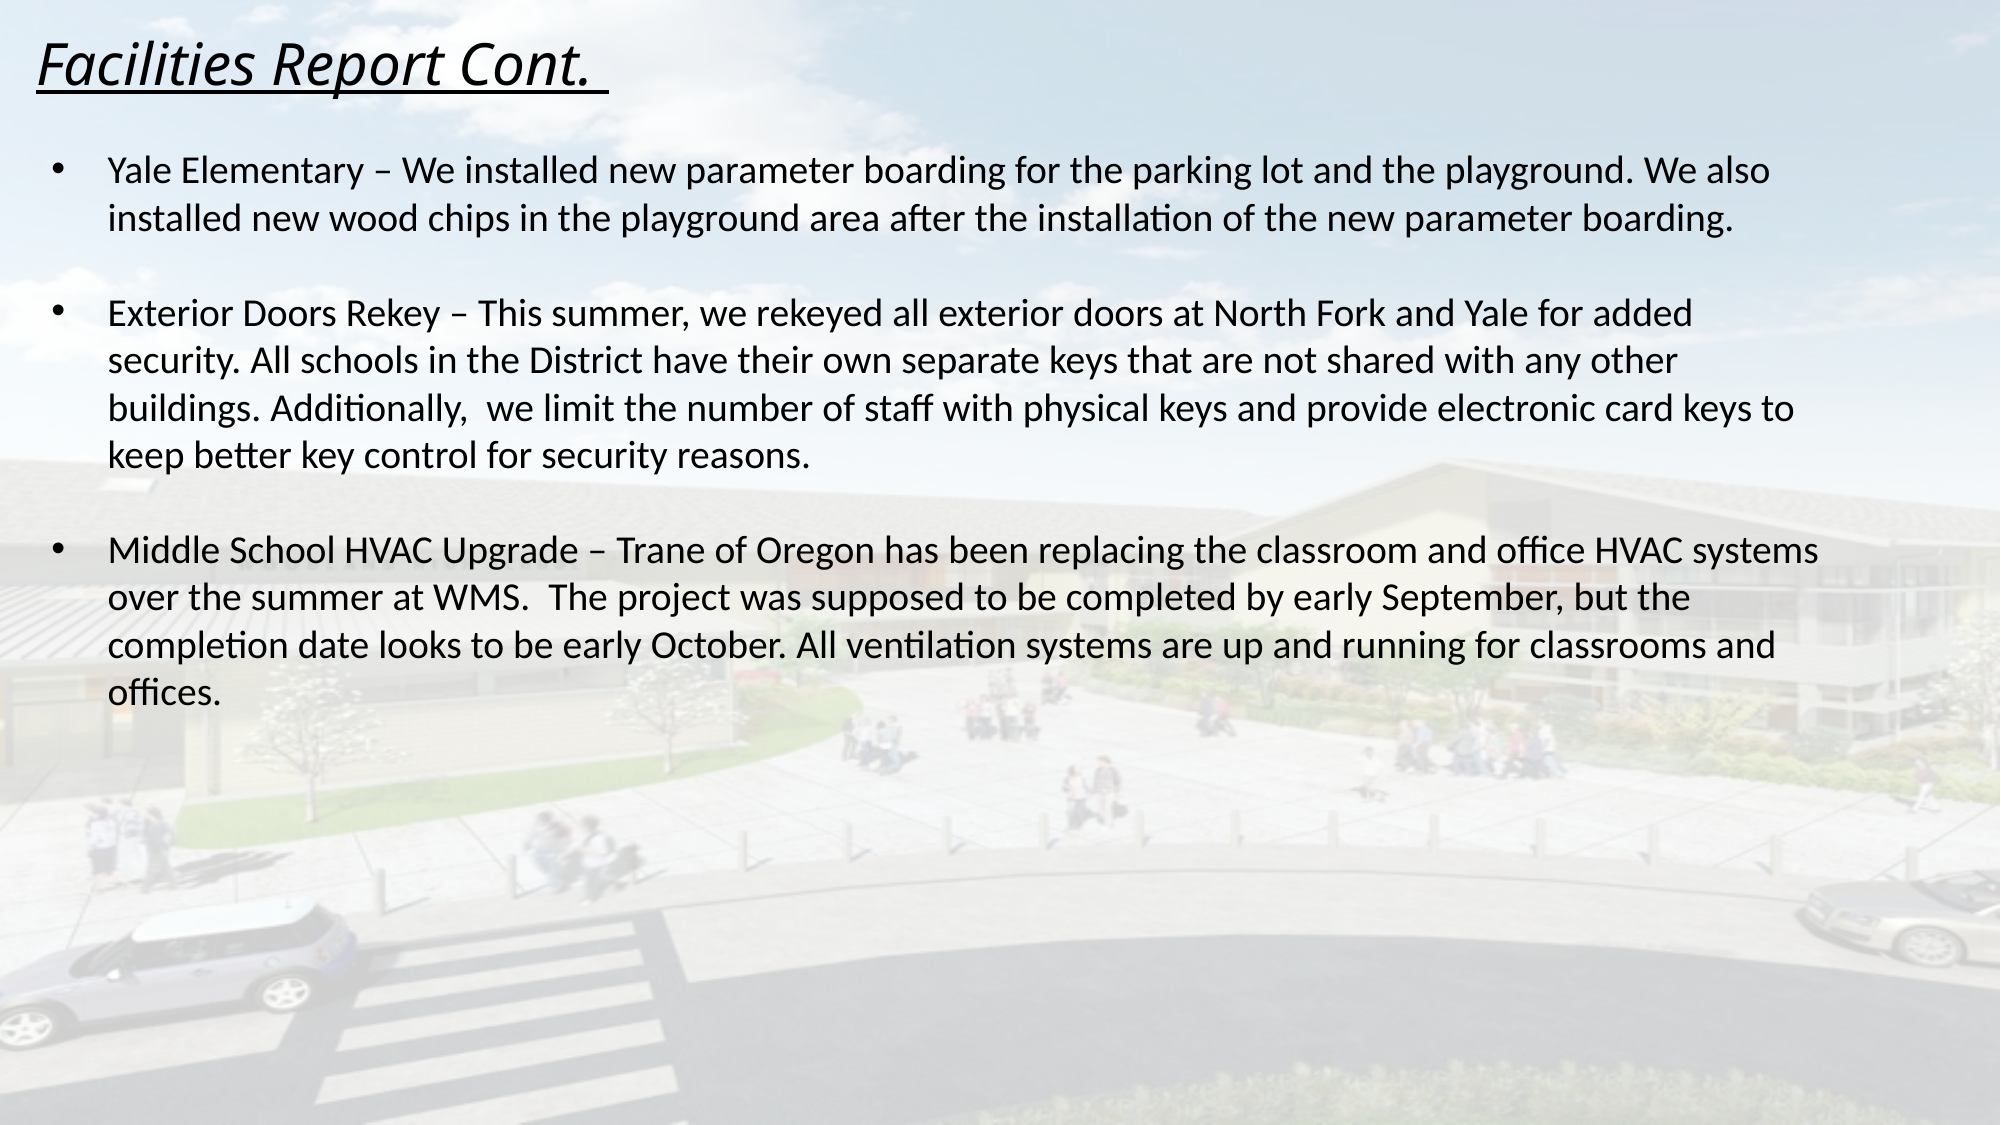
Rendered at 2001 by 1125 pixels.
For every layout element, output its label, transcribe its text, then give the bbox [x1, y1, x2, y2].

text_box Yale Elementary – We installed new parameter boarding for the parking lot and the playground. We also installed new wood chips in the playground area after the installation of the new parameter boarding. Exterior Doors Rekey – This summer, we rekeyed all exterior doors at North Fork and Yale for added security. All schools in the District have their own separate keys that are not shared with any other buildings. Additionally, we limit the number of staff with physical keys and provide electronic card keys to keep better key control for security reasons. Middle School HVAC Upgrade – Trane of Oregon has been replacing the classroom and office HVAC systems over the summer at WMS. The project was supposed to be completed by early September, but the completion date looks to be early October. All ventilation systems are up and running for classrooms and offices. [36, 89, 1848, 1125]
title Facilities Report Cont. [21, 21, 1747, 112]
